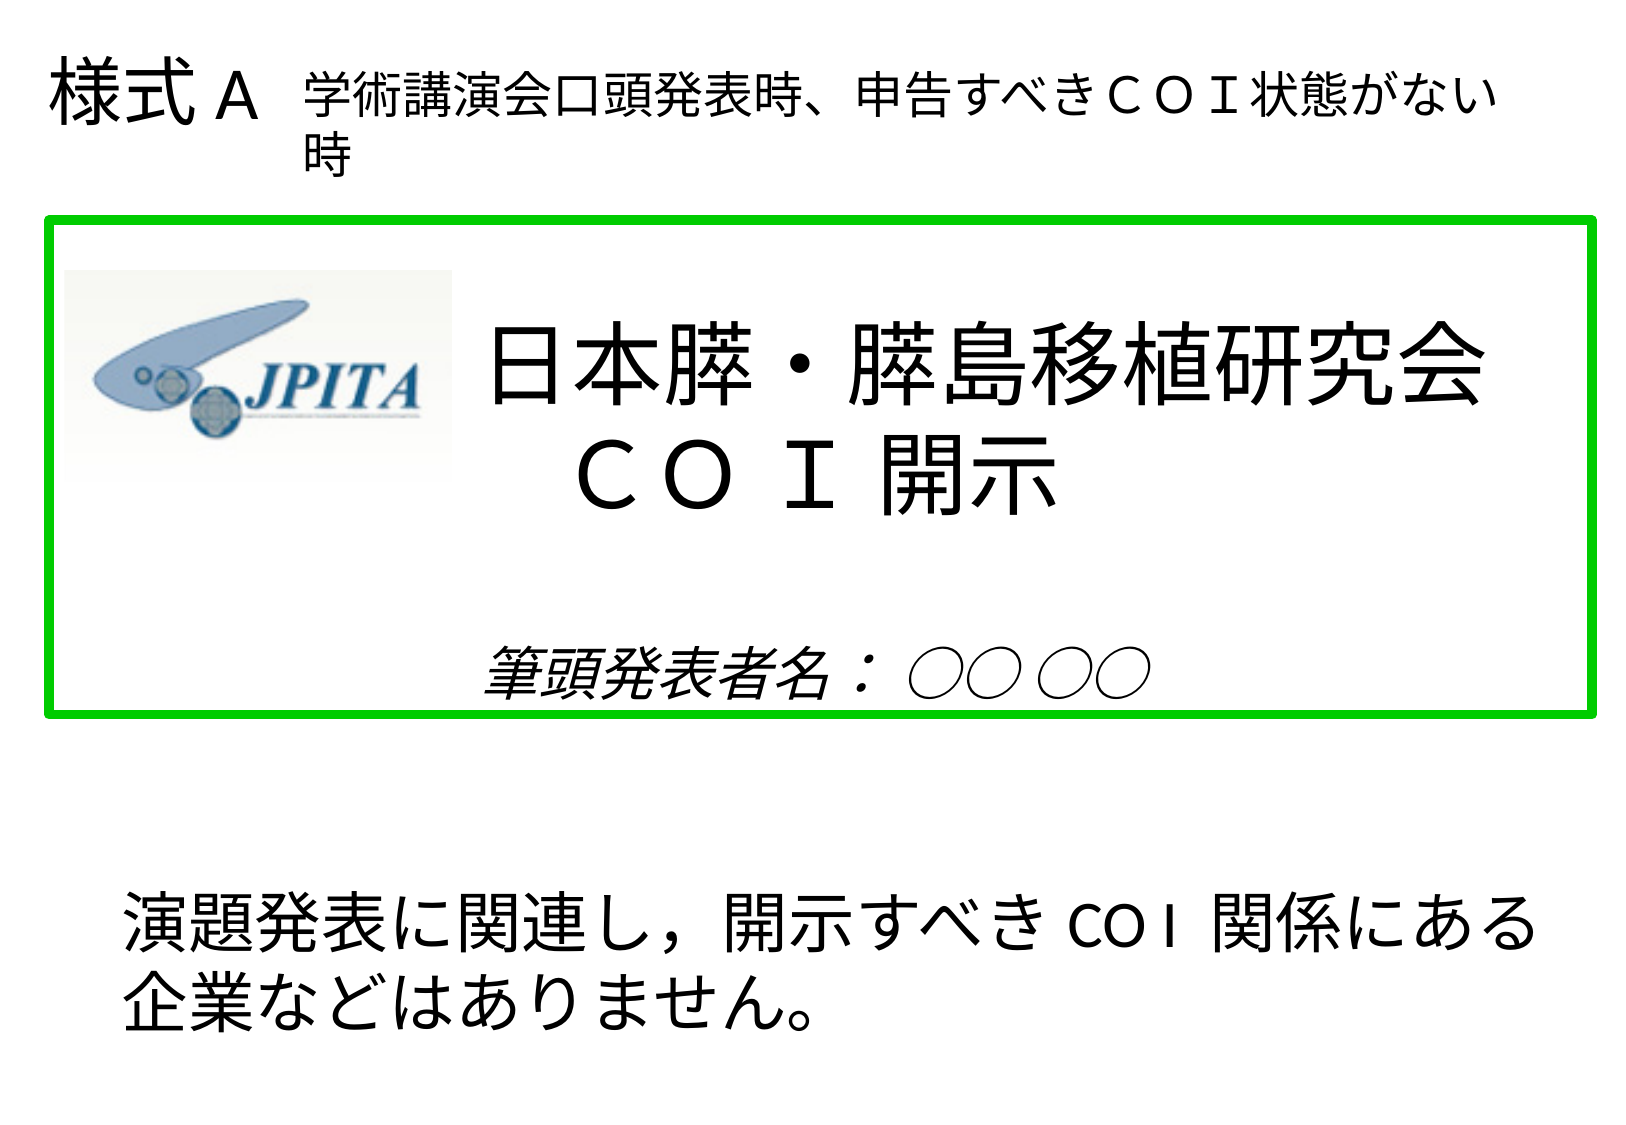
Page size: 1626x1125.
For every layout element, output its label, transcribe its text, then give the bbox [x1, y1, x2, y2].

text_box 学術講演会口頭発表時、申告すべきＣＯＩ状態がない時 [288, 56, 1530, 192]
title 様式A [32, 13, 330, 165]
text_box 演題発表に関連し，開示すべきCO I 関係にある 企業などはありません。 [106, 873, 1573, 1048]
text_box 日本膵・膵島移植研究会 ＣＯ Ｉ 開示 筆頭発表者名： ○○ ○○ [49, 220, 1593, 715]
picture [63, 270, 453, 489]
